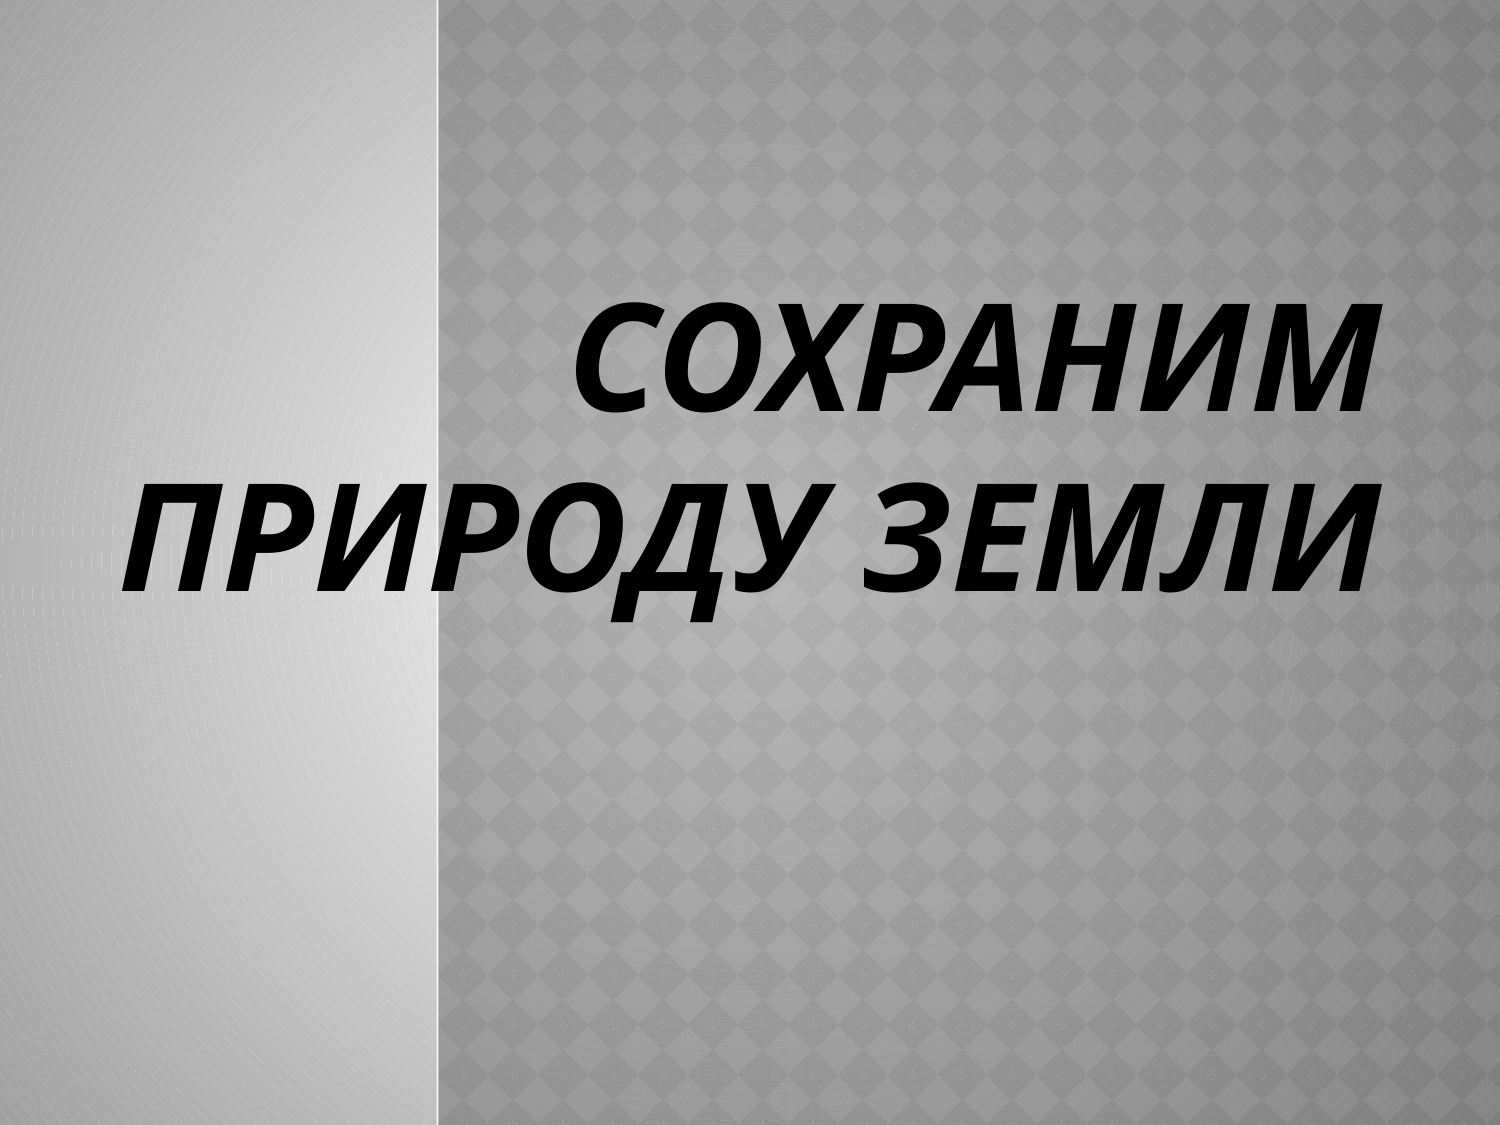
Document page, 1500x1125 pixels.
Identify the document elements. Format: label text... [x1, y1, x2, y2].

title Сохраним природу земли [58, 93, 1390, 622]
